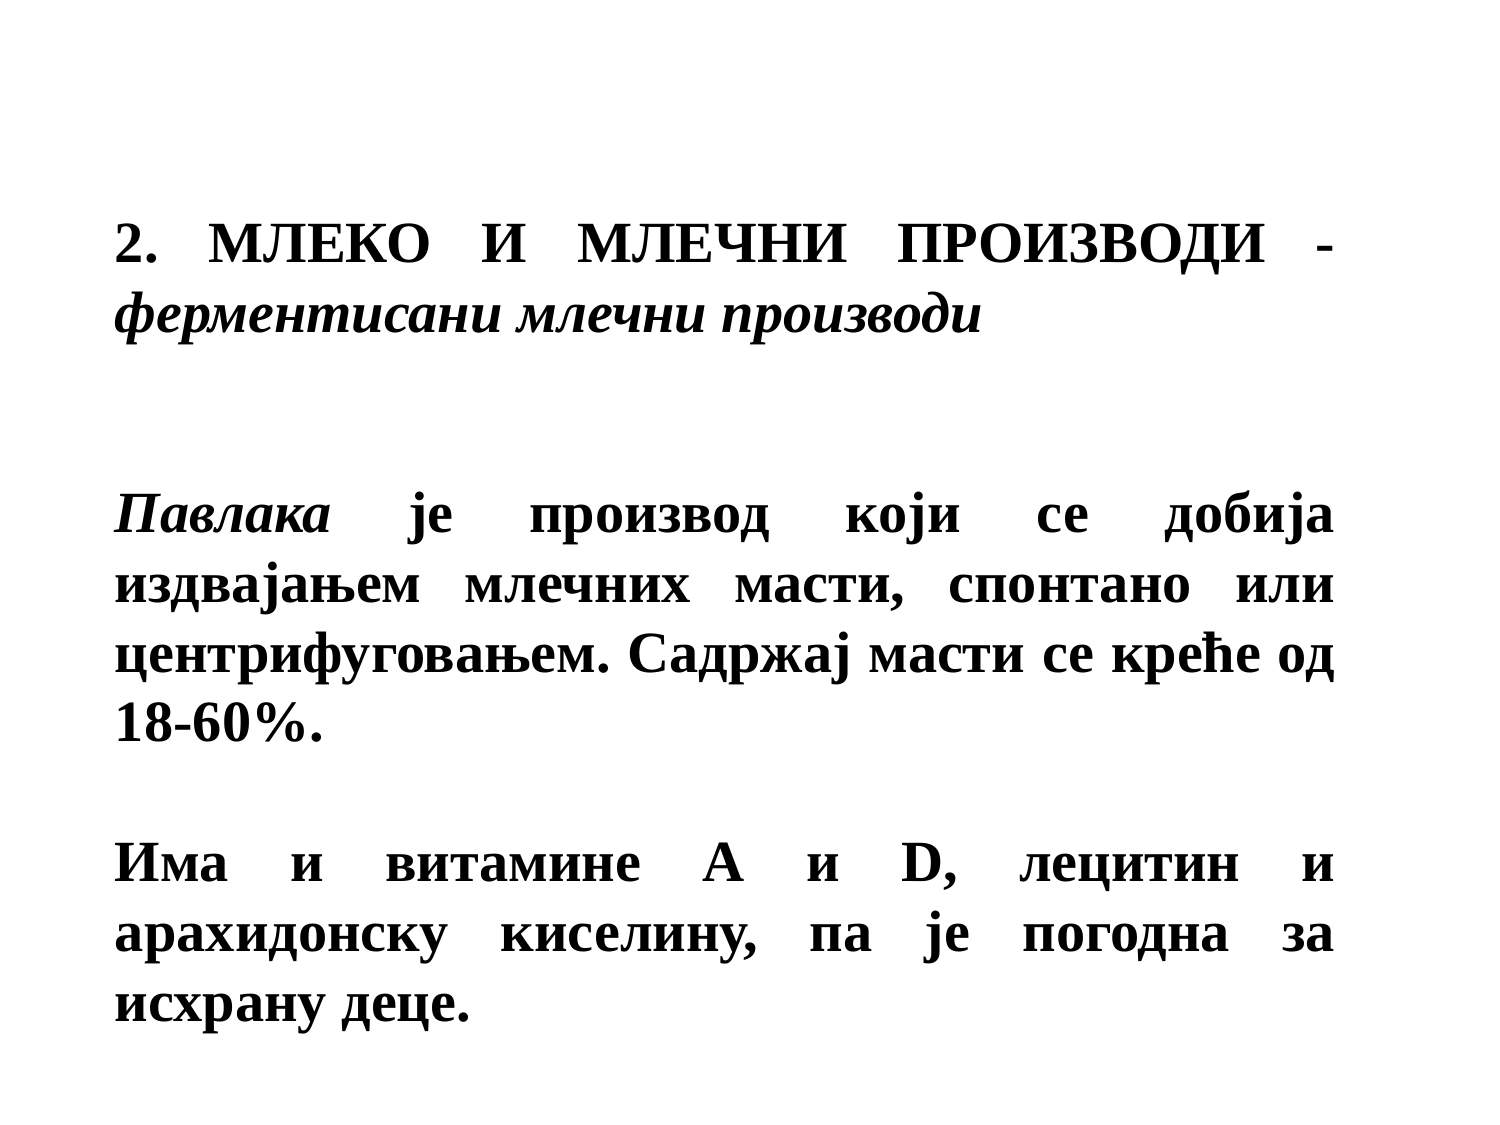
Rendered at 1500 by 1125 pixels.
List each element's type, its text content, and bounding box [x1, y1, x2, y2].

text_box 2. МЛЕКО И МЛЕЧНИ ПРОИЗВОДИ - ферментисани млечни производи Павлака је производ који се добија издвајањем млечних масти, спонтано или центрифуговањем. Садржај масти се креће од 18-60%. Има и витамине А и D, лецитин и арахидонску киселину, па је погодна за исхрану деце. [100, 196, 1351, 1041]
